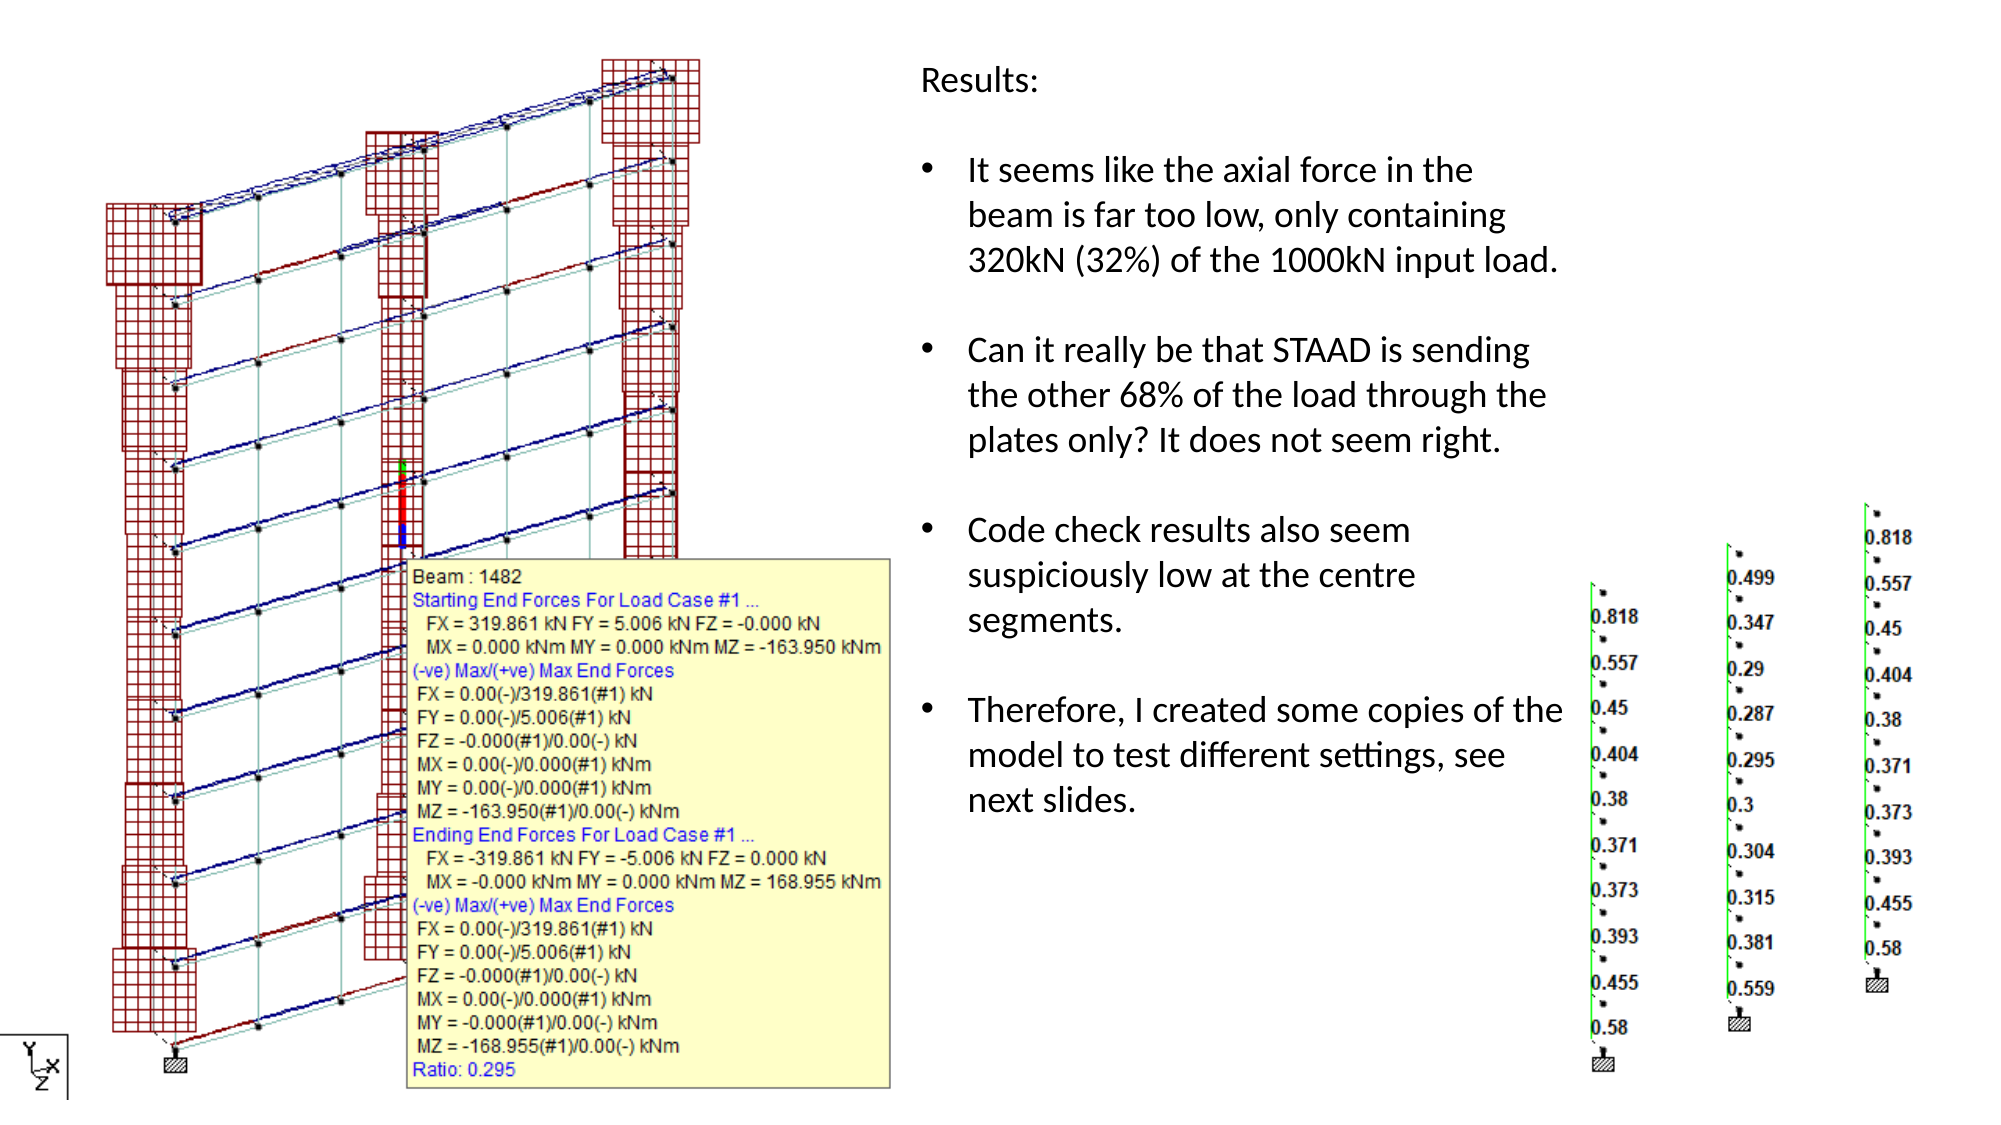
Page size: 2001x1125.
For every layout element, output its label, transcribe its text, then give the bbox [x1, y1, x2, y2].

text_box Results: It seems like the axial force in the beam is far too low, only containing 320kN (32%) of the 1000kN input load. Can it really be that STAAD is sending the other 68% of the load through the plates only? It does not seem right. Code check results also seem suspiciously low at the centre segments. Therefore, I created some copies of the model to test different settings, see next slides. [916, 47, 1583, 873]
picture [1531, 470, 1944, 1111]
picture [0, 25, 916, 1100]
